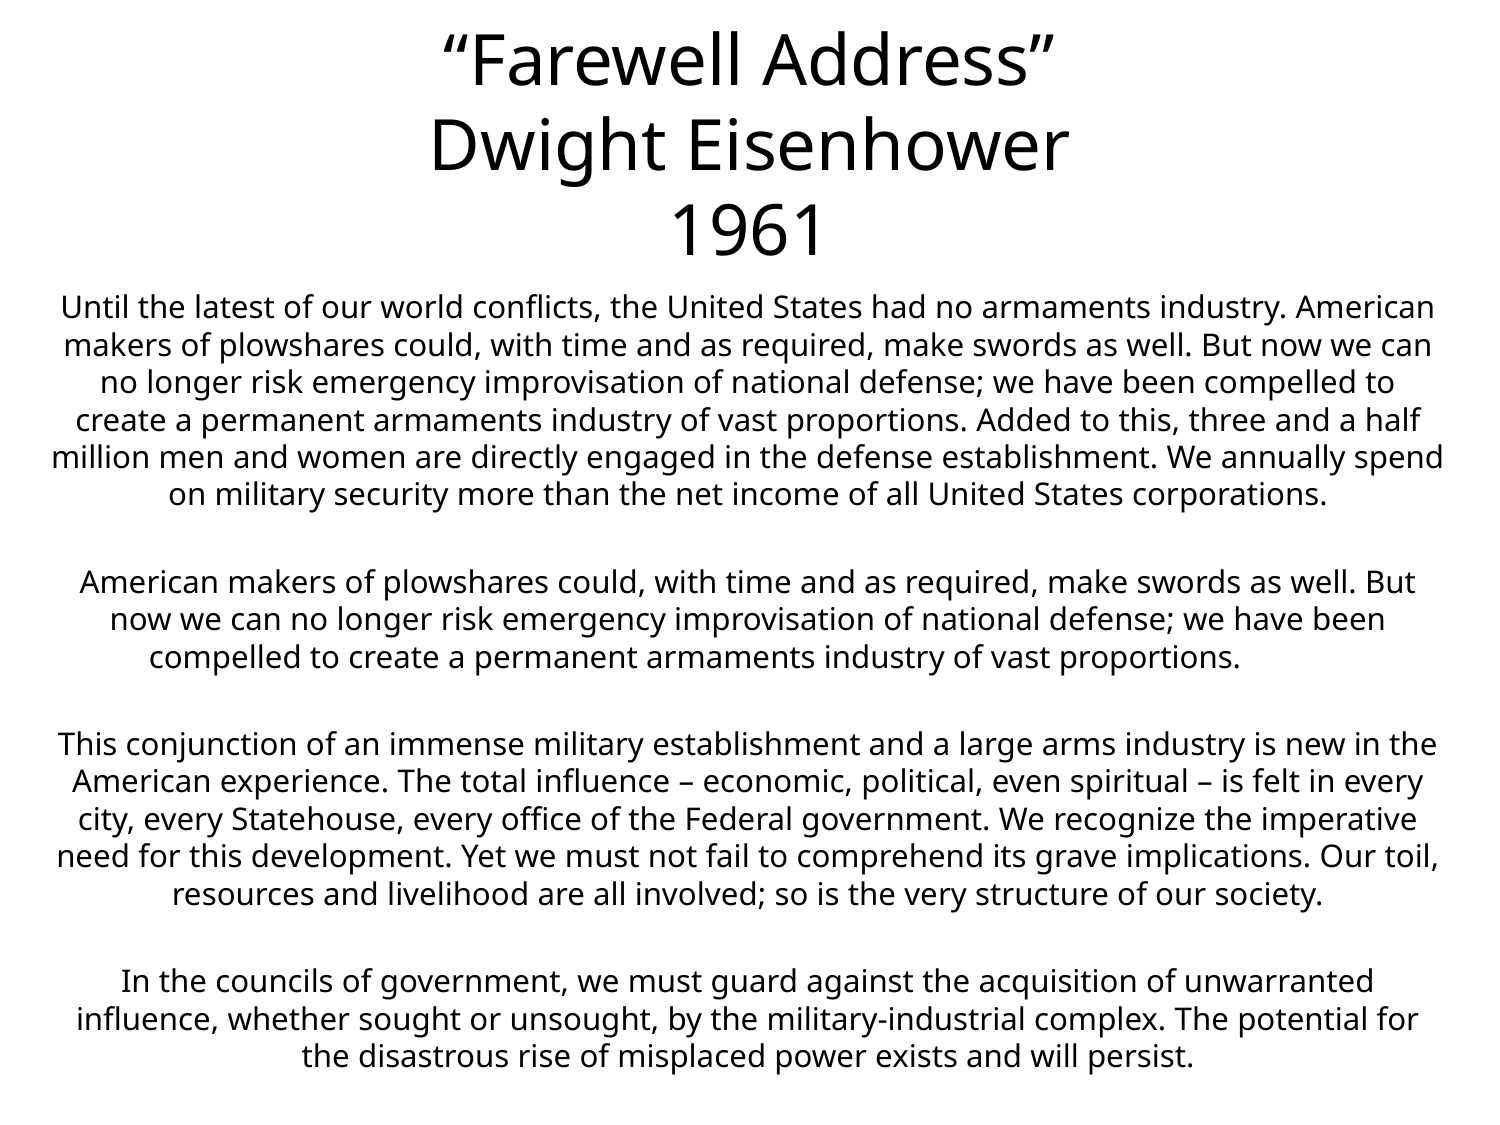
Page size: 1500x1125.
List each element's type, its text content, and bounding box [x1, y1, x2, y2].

list Until the latest of our world conflicts, the United States had no armaments industry. American makers of plowshares could, with time and as required, make swords as well. But now we can no longer risk emergency improvisation of national defense; we have been compelled to create a permanent armaments industry of vast proportions. Added to this, three and a half million men and women are directly engaged in the defense establishment. We annually spend on military security more than the net income of all United States corporations. American makers of plowshares could, with time and as required, make swords as well. But now we can no longer risk emergency improvisation of national defense; we have been compelled to create a permanent armaments industry of vast proportions. This conjunction of an immense military establishment and a large arms industry is new in the American experience. The total influence – economic, political, even spiritual – is felt in every city, every Statehouse, every office of the Federal government. We recognize the imperative need for this development. Yet we must not fail to comprehend its grave implications. Our toil, resources and livelihood are all involved; so is the very structure of our society. In the councils of government, we must guard against the acquisition of unwarranted influence, whether sought or unsought, by the military-industrial complex. The potential for the disastrous rise of misplaced power exists and will persist. [35, 279, 1462, 1075]
title “Farewell Address” Dwight Eisenhower 1961 [0, 48, 1500, 236]
